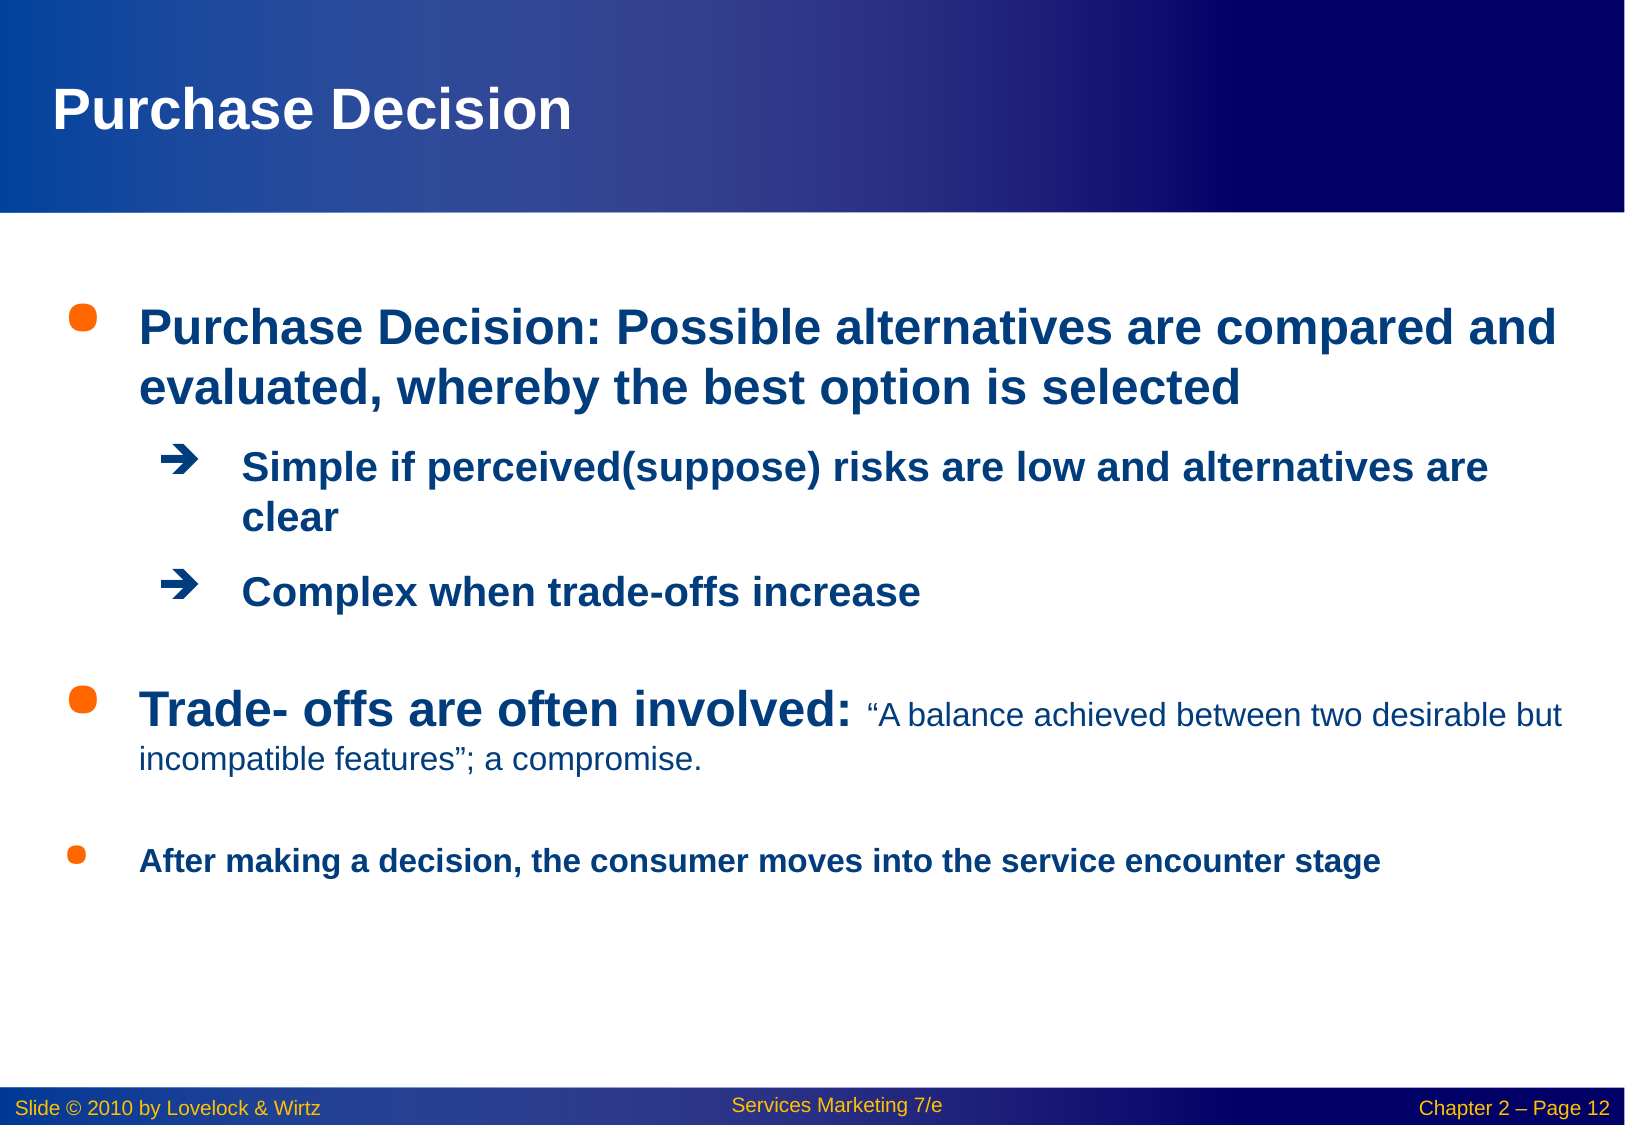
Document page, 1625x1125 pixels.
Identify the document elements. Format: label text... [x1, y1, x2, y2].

list Purchase Decision: Possible alternatives are compared and evaluated, whereby the best option is selected Simple if perceived(suppose) risks are low and alternatives are clear Complex when trade-offs increase Trade- offs are often involved: “A balance achieved between two desirable but incompatible features”; a compromise. After making a decision, the consumer moves into the service encounter stage [49, 286, 1588, 1076]
title Purchase Decision [36, 37, 1088, 176]
